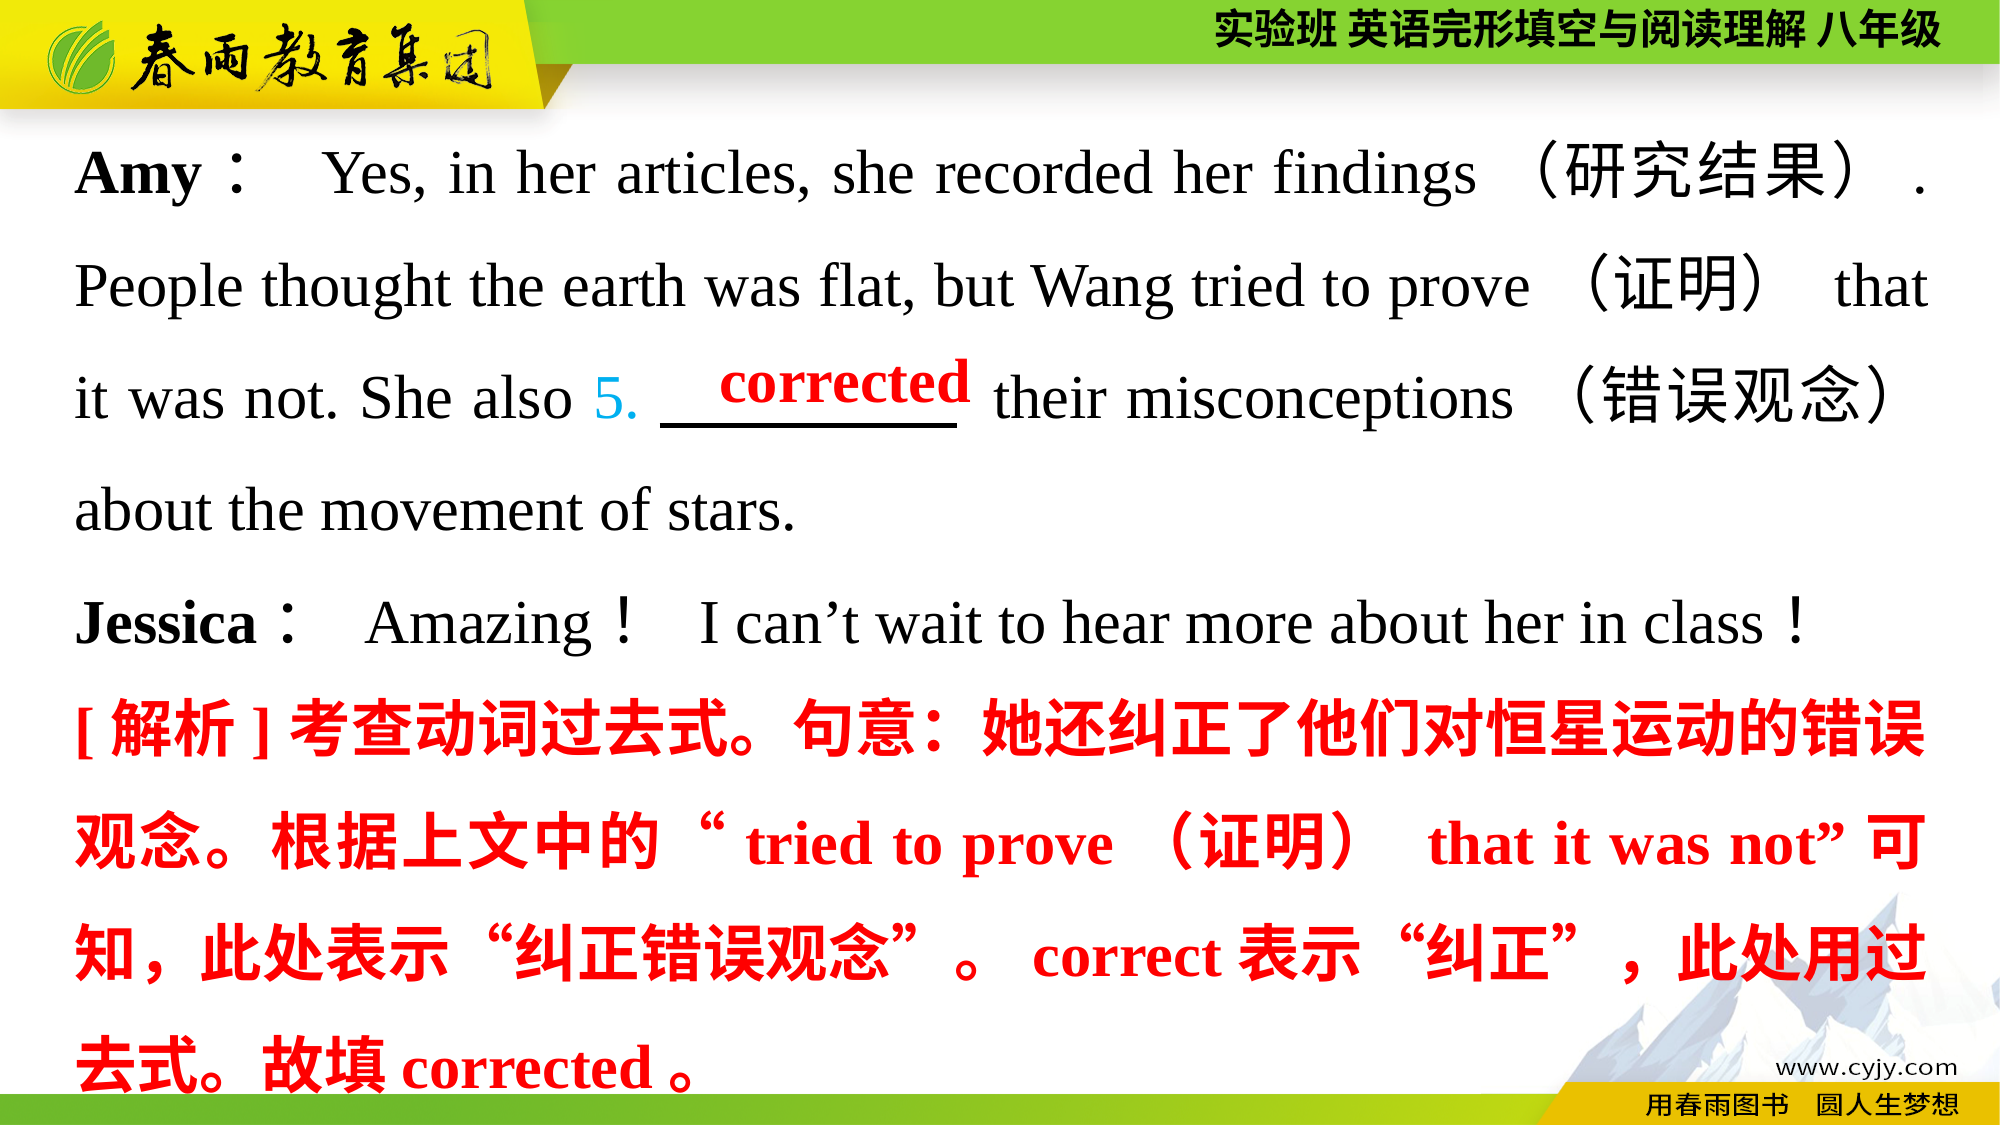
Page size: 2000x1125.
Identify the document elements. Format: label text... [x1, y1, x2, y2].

picture [0, 0, 2000, 1125]
text_box corrected [704, 332, 987, 423]
text_box [解析]考查动词过去式。句意：她还纠正了他们对恒星运动的错误观念。根据上文中的“tried to prove（证明） that it was not”可知，此处表示“纠正错误观念”。correct表示“纠正”，此处用过去式。故填corrected。 [59, 644, 1944, 1109]
list Amy： Yes, in her articles, she recorded her findings（研究结果）. People thought the earth was flat, but Wang tried to prove（证明） that it was not. She also 5. their misconceptions（错误观念） about the movement of stars. Jessica： Amazing！ I can’t wait to hear more about her in class！ [59, 86, 1944, 644]
